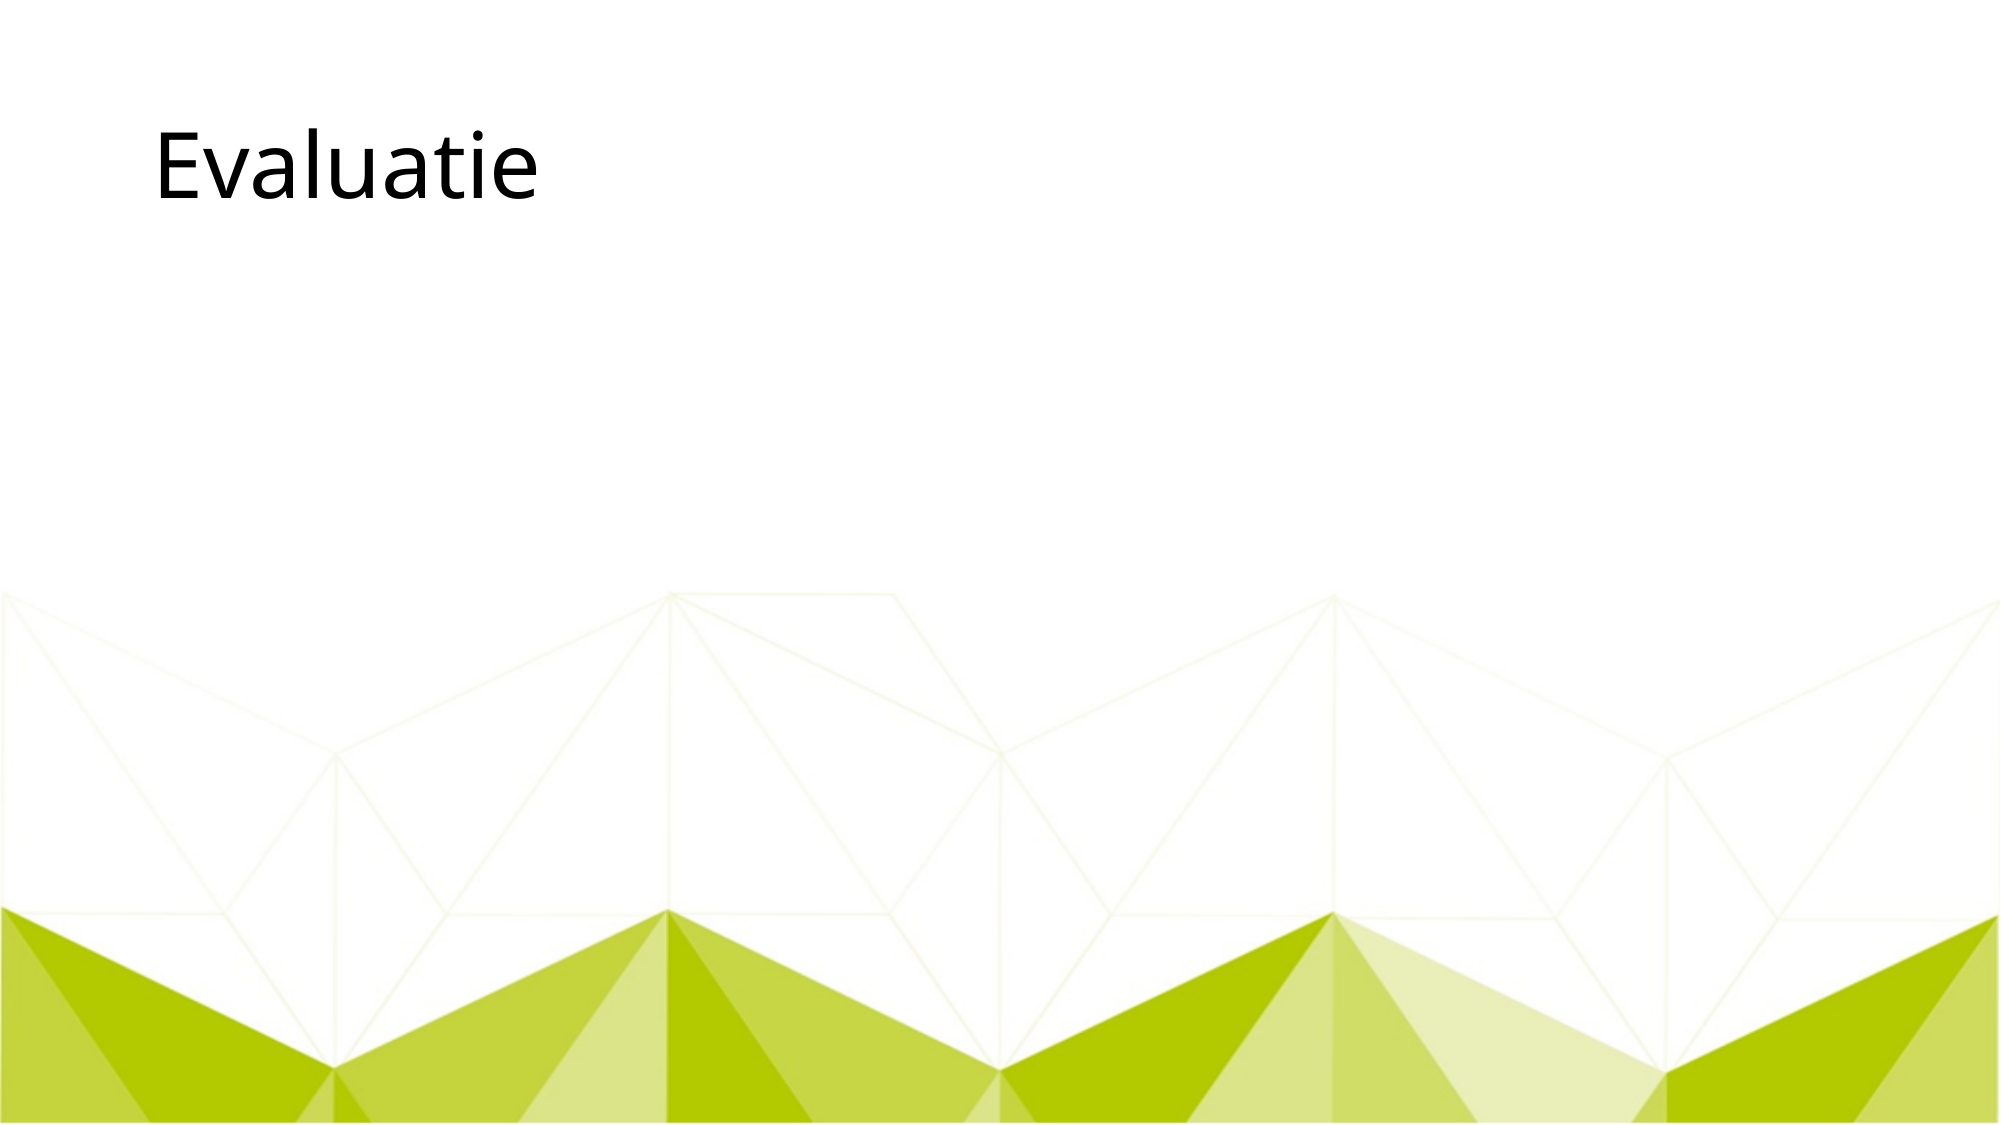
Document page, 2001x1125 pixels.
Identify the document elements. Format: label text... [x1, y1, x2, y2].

picture [0, 0, 2001, 1125]
title Evaluatie [137, 59, 1863, 278]
